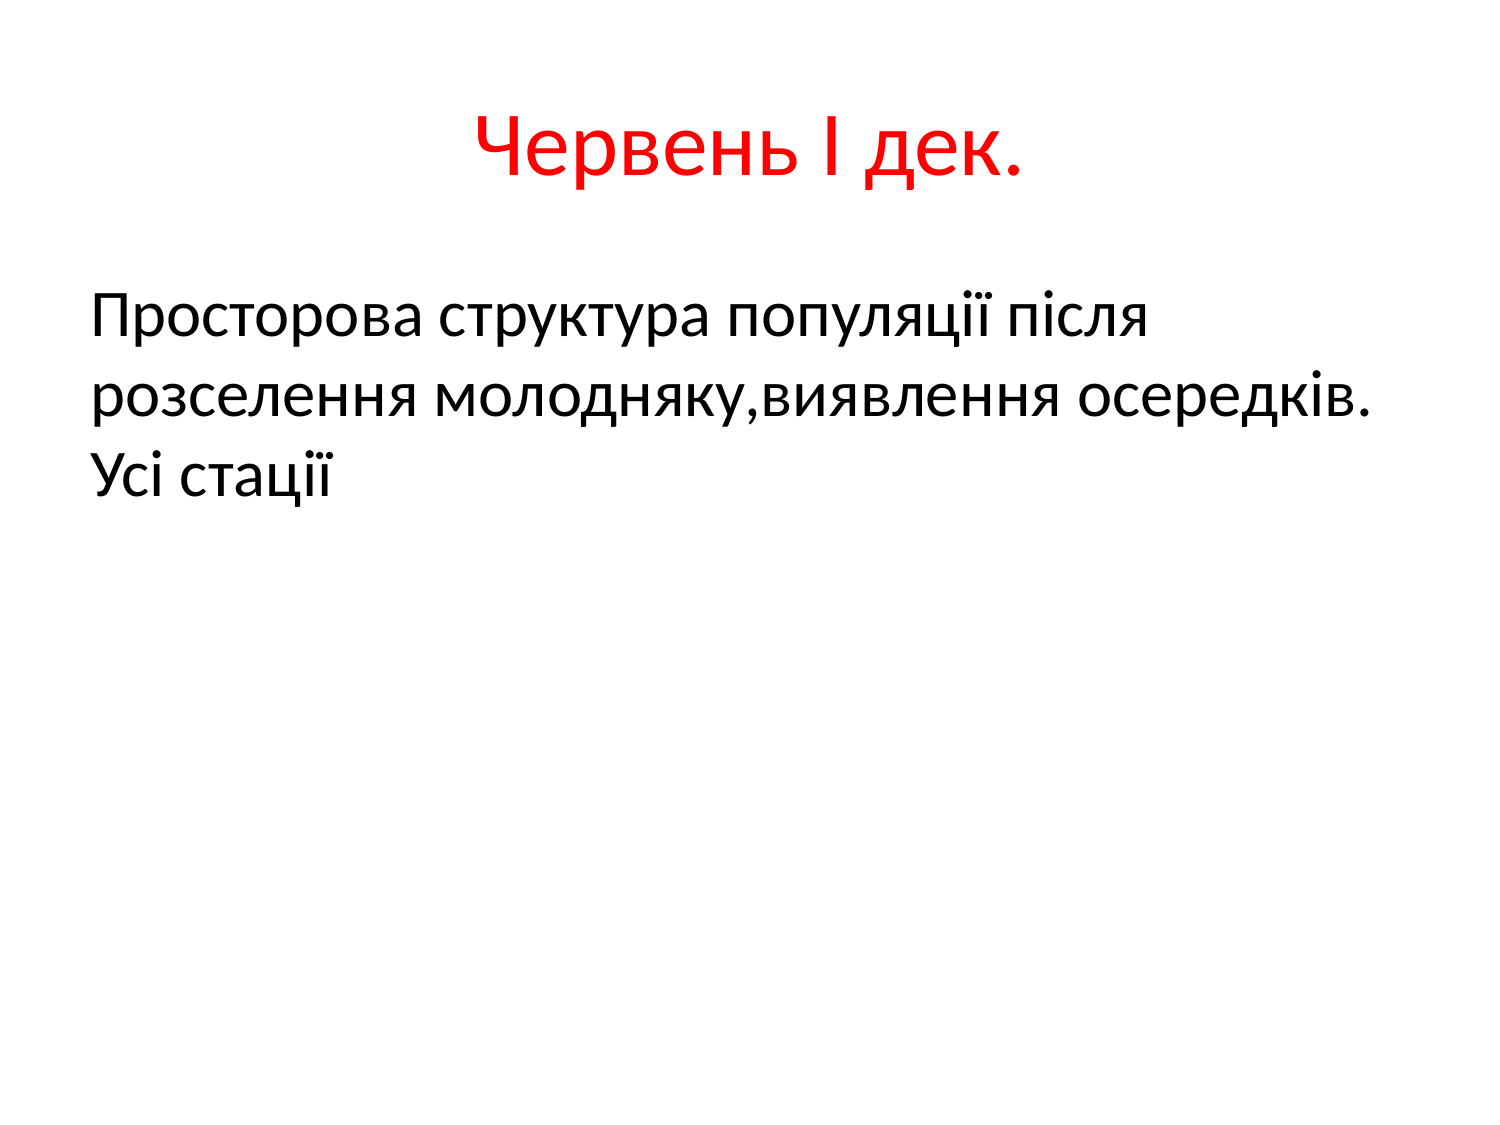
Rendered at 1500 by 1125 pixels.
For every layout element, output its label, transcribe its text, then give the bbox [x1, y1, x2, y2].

list Просторова структура популяції після розселення молодняку,виявлення осередків. Усі стації [75, 262, 1425, 1005]
title Червень І дек. [75, 45, 1425, 233]
